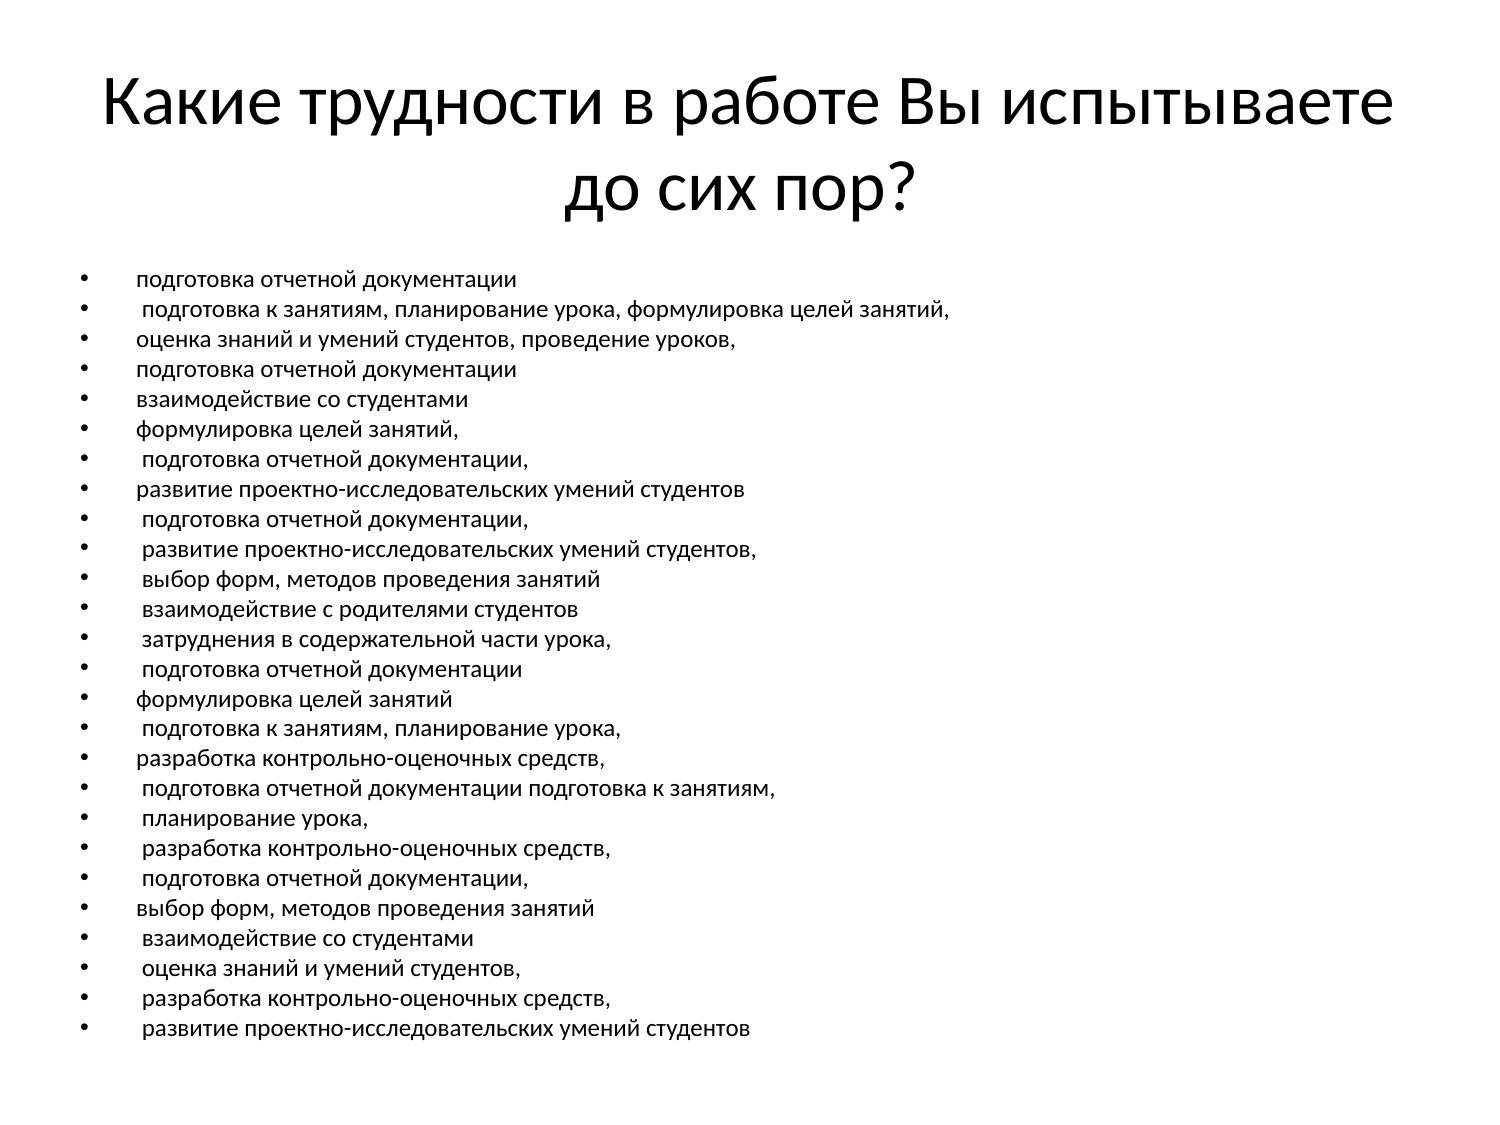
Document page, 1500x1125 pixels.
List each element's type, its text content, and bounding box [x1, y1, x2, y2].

title Какие трудности в работе Вы испытываете до сих пор? [75, 45, 1425, 233]
list подготовка отчетной документации подготовка к занятиям, планирование урока, формулировка целей занятий, оценка знаний и умений студентов, проведение уроков, подготовка отчетной документации взаимодействие со студентами формулировка целей занятий, подготовка отчетной документации, развитие проектно-исследовательских умений студентов подготовка отчетной документации, развитие проектно-исследовательских умений студентов, выбор форм, методов проведения занятий взаимодействие с родителями студентов затруднения в содержательной части урока, подготовка отчетной документации формулировка целей занятий подготовка к занятиям, планирование урока, разработка контрольно-оценочных средств, подготовка отчетной документации подготовка к занятиям, планирование урока, разработка контрольно-оценочных средств, подготовка отчетной документации, выбор форм, методов проведения занятий взаимодействие со студентами оценка знаний и умений студентов, разработка контрольно-оценочных средств, развитие проектно-исследовательских умений студентов [64, 255, 1415, 1083]
